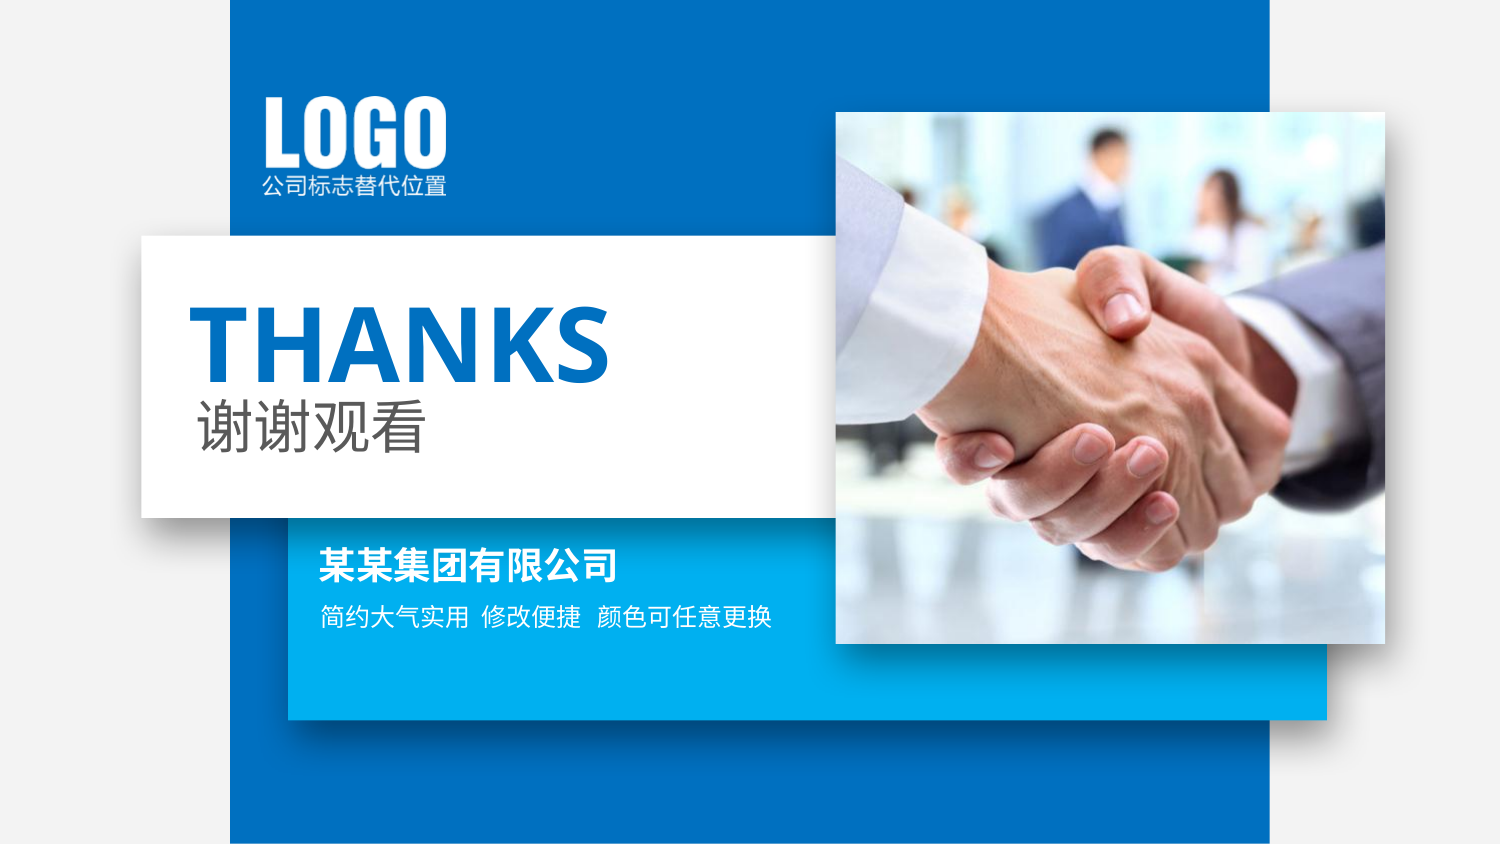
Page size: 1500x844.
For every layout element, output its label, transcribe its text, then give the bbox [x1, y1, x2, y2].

text_box 简约大气实用 修改便捷 颜色可任意更换 [305, 593, 818, 639]
text_box THANKS [177, 273, 750, 410]
text_box 某某集团有限公司 [307, 536, 705, 593]
text_box 谢谢观看 [195, 390, 620, 461]
text_box [835, 112, 1386, 644]
text_box [229, 566, 1271, 844]
text_box [140, 234, 815, 519]
picture [262, 96, 446, 196]
text_box [229, 0, 1271, 227]
text_box [287, 566, 1328, 721]
